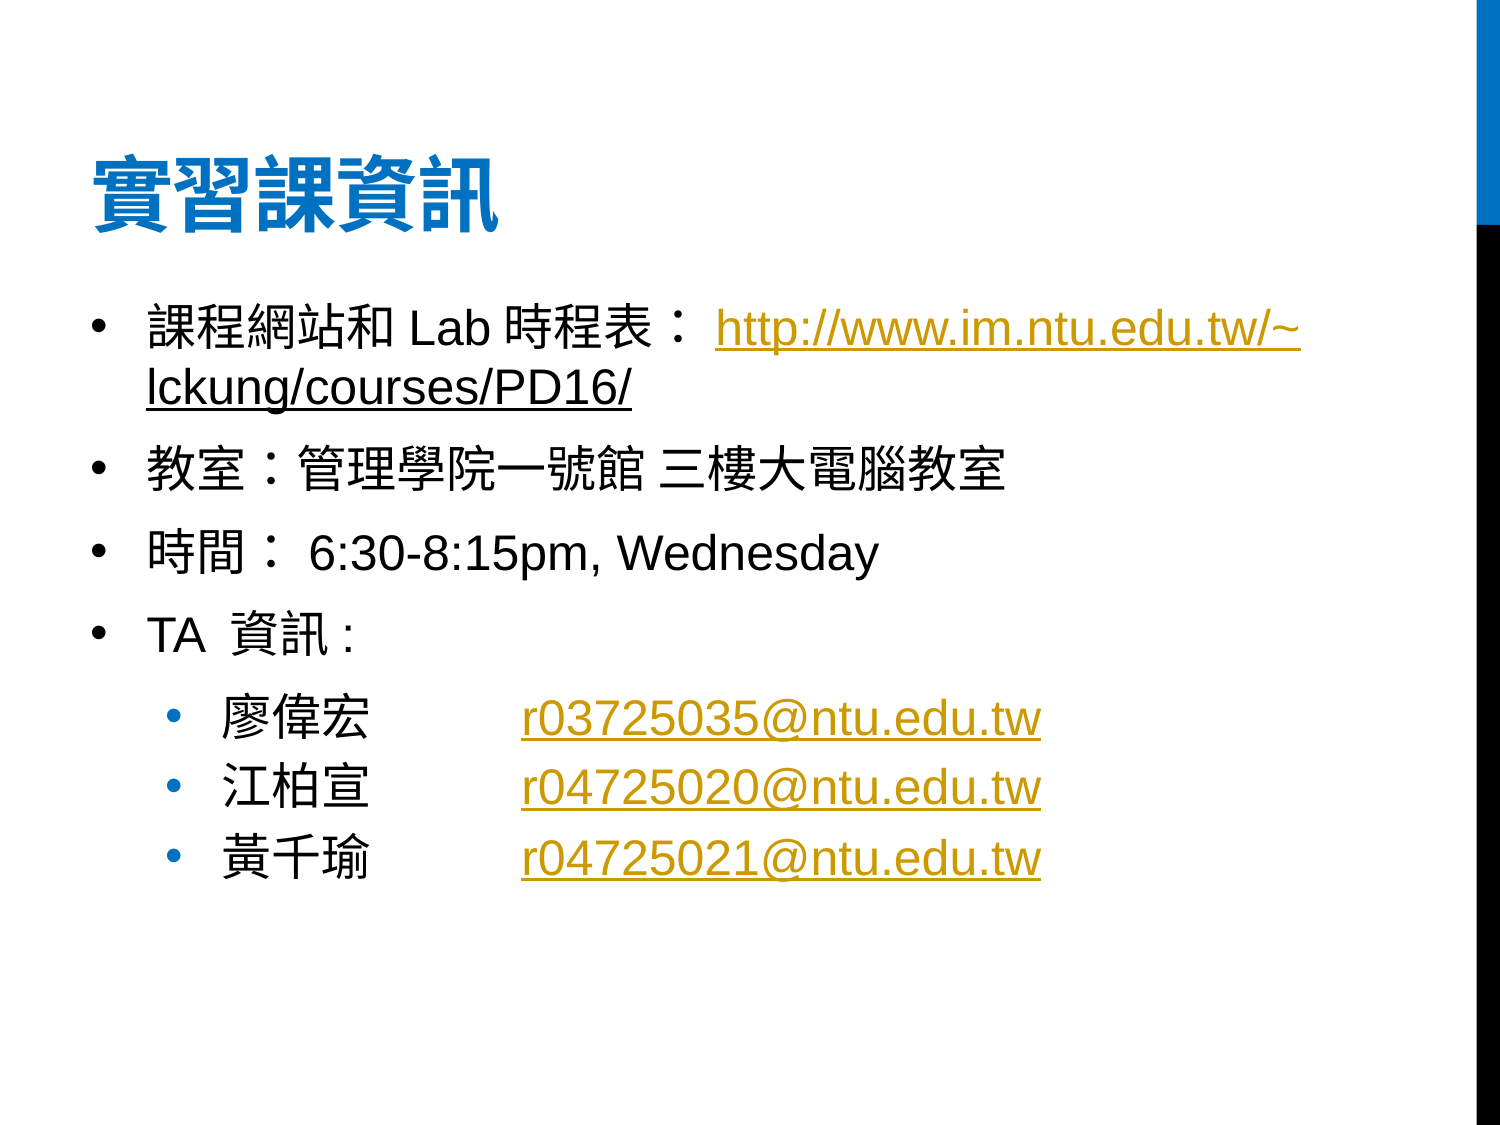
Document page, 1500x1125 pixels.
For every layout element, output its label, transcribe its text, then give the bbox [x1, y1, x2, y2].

title 實習課資訊 [75, 25, 1025, 250]
list 課程網站和Lab時程表：http://www.im.ntu.edu.tw/~lckung/courses/PD16/ 教室：管理學院一號館 三樓大電腦教室 時間：6:30-8:15pm, Wednesday TA 資訊: 廖偉宏 r03725035@ntu.edu.tw 江柏宣 r04725020@ntu.edu.tw 黃千瑜 r04725021@ntu.edu.tw [75, 287, 1425, 1005]
